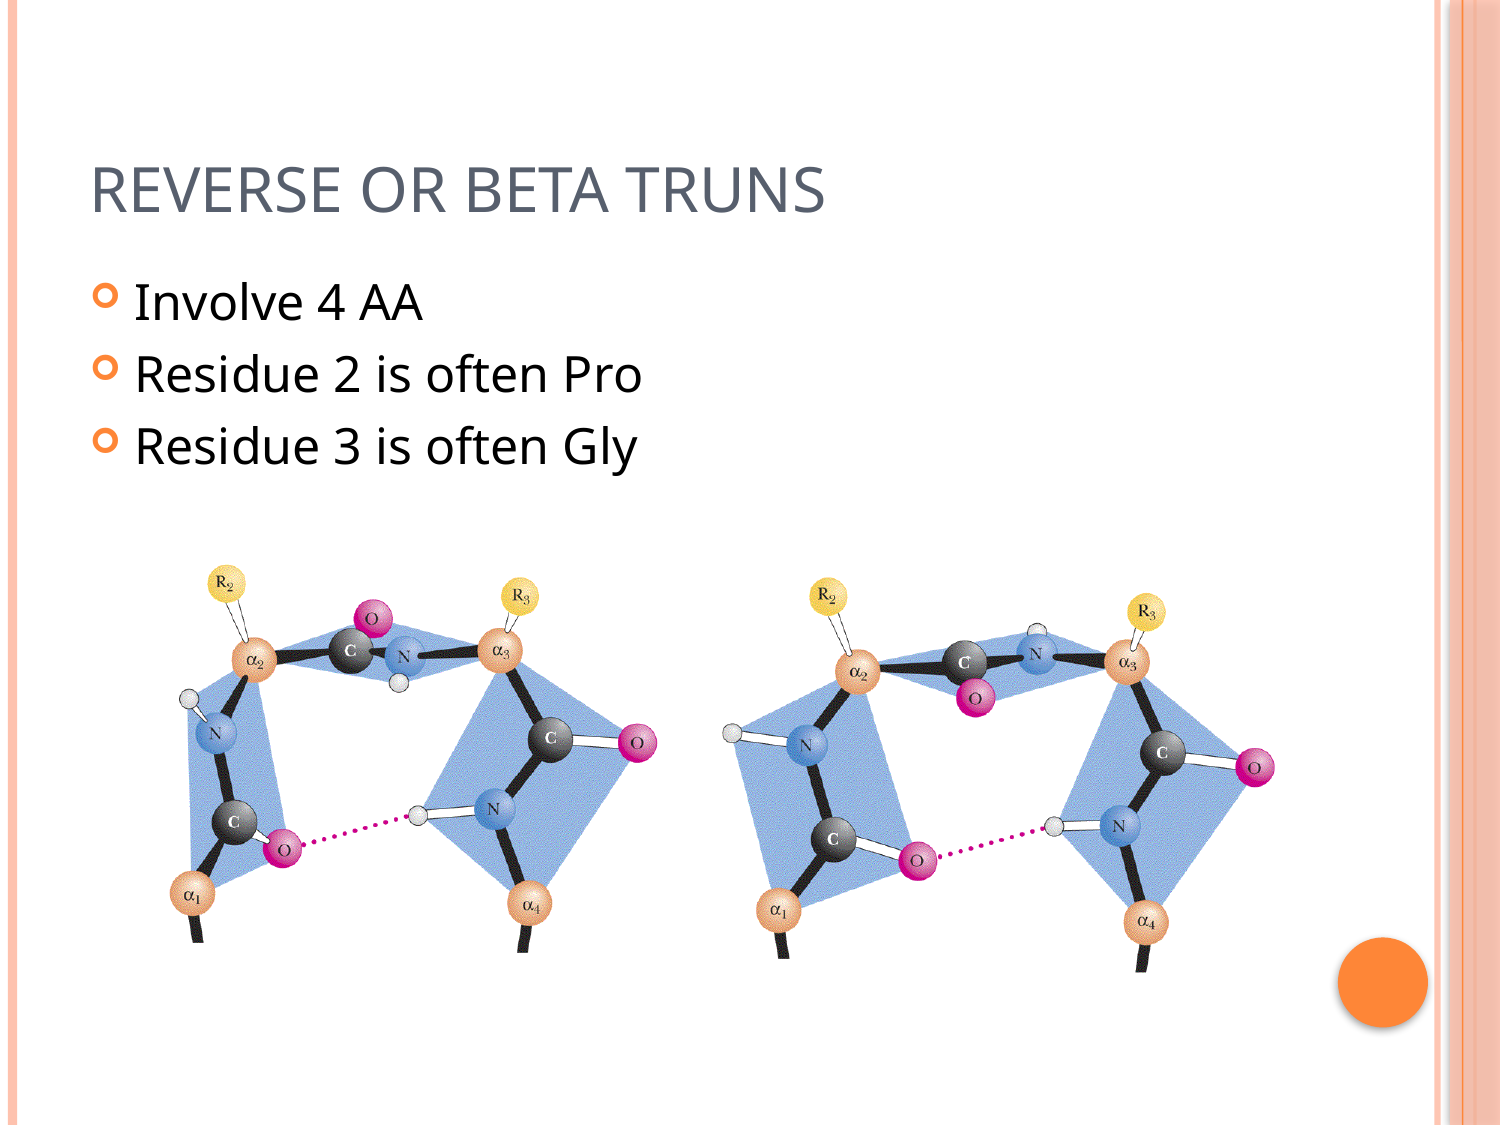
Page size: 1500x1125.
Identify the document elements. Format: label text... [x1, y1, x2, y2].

title Reverse or beta truns [75, 45, 1300, 233]
picture [124, 549, 1326, 985]
list Involve 4 AA Residue 2 is often Pro Residue 3 is often Gly [75, 262, 1300, 1062]
